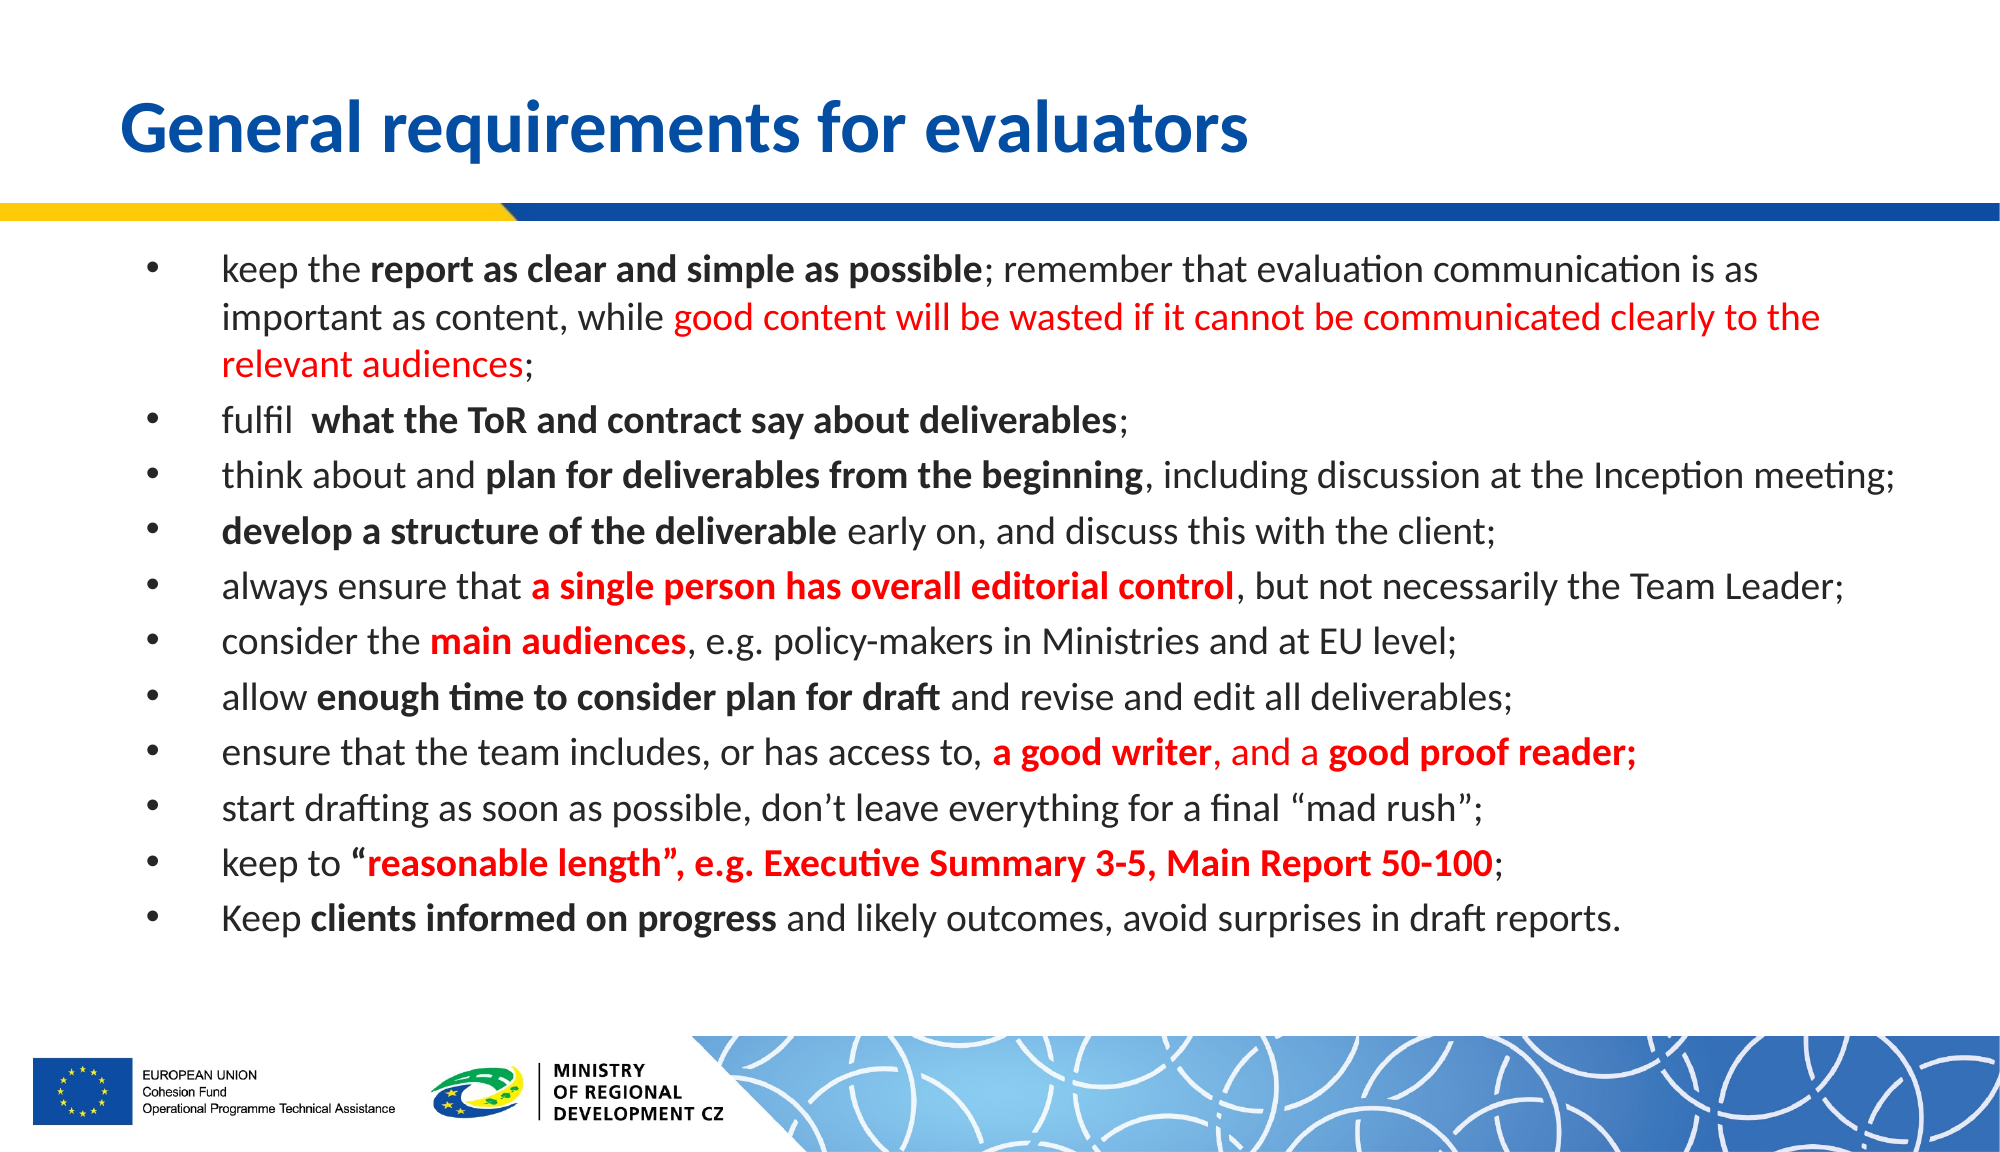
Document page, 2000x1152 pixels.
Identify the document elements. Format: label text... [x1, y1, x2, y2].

title General requirements for evaluators [99, 46, 1900, 198]
picture [0, 203, 2000, 221]
picture [0, 1036, 2000, 1152]
list keep the report as clear and simple as possible; remember that evaluation communication is as important as content, while good content will be wasted if it cannot be communicated clearly to the relevant audiences; fulfil what the ToR and contract say about deliverables; think about and plan for deliverables from the beginning, including discussion at the Inception meeting; develop a structure of the deliverable early on, and discuss this with the client; always ensure that a single person has overall editorial control, but not necessarily the Team Leader; consider the main audiences, e.g. policy-makers in Ministries and at EU level; allow enough time to consider plan for draft and revise and edit all deliverables; ensure that the team includes, or has access to, a good writer, and a good proof reader; start drafting as soon as possible, don’t leave everything for a final “mad rush”; keep to “reasonable length”, e.g. Executive Summary 3-5, Main Report 50-100; Keep clients informed on progress and likely outcomes, avoid surprises in draft reports. [125, 233, 1926, 994]
